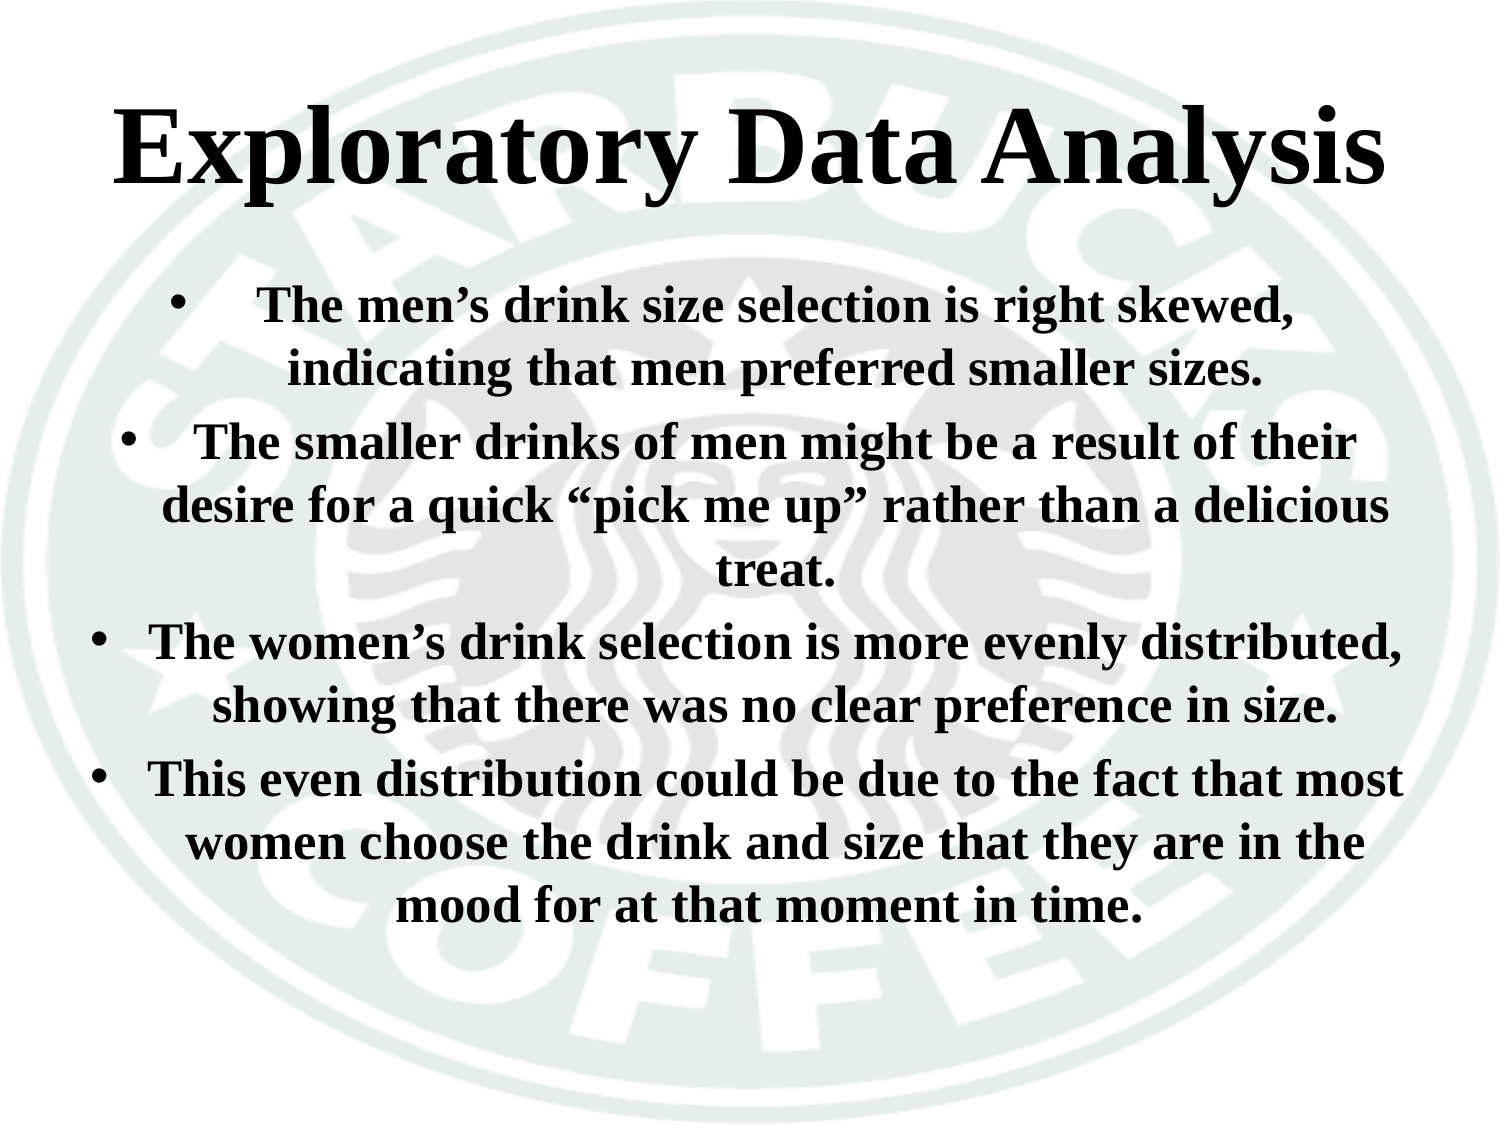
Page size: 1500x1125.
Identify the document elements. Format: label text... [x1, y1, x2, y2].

list The men’s drink size selection is right skewed, indicating that men preferred smaller sizes. The smaller drinks of men might be a result of their desire for a quick “pick me up” rather than a delicious treat. The women’s drink selection is more evenly distributed, showing that there was no clear preference in size. This even distribution could be due to the fact that most women choose the drink and size that they are in the mood for at that moment in time. [75, 262, 1425, 1005]
title Exploratory Data Analysis [75, 45, 1425, 233]
